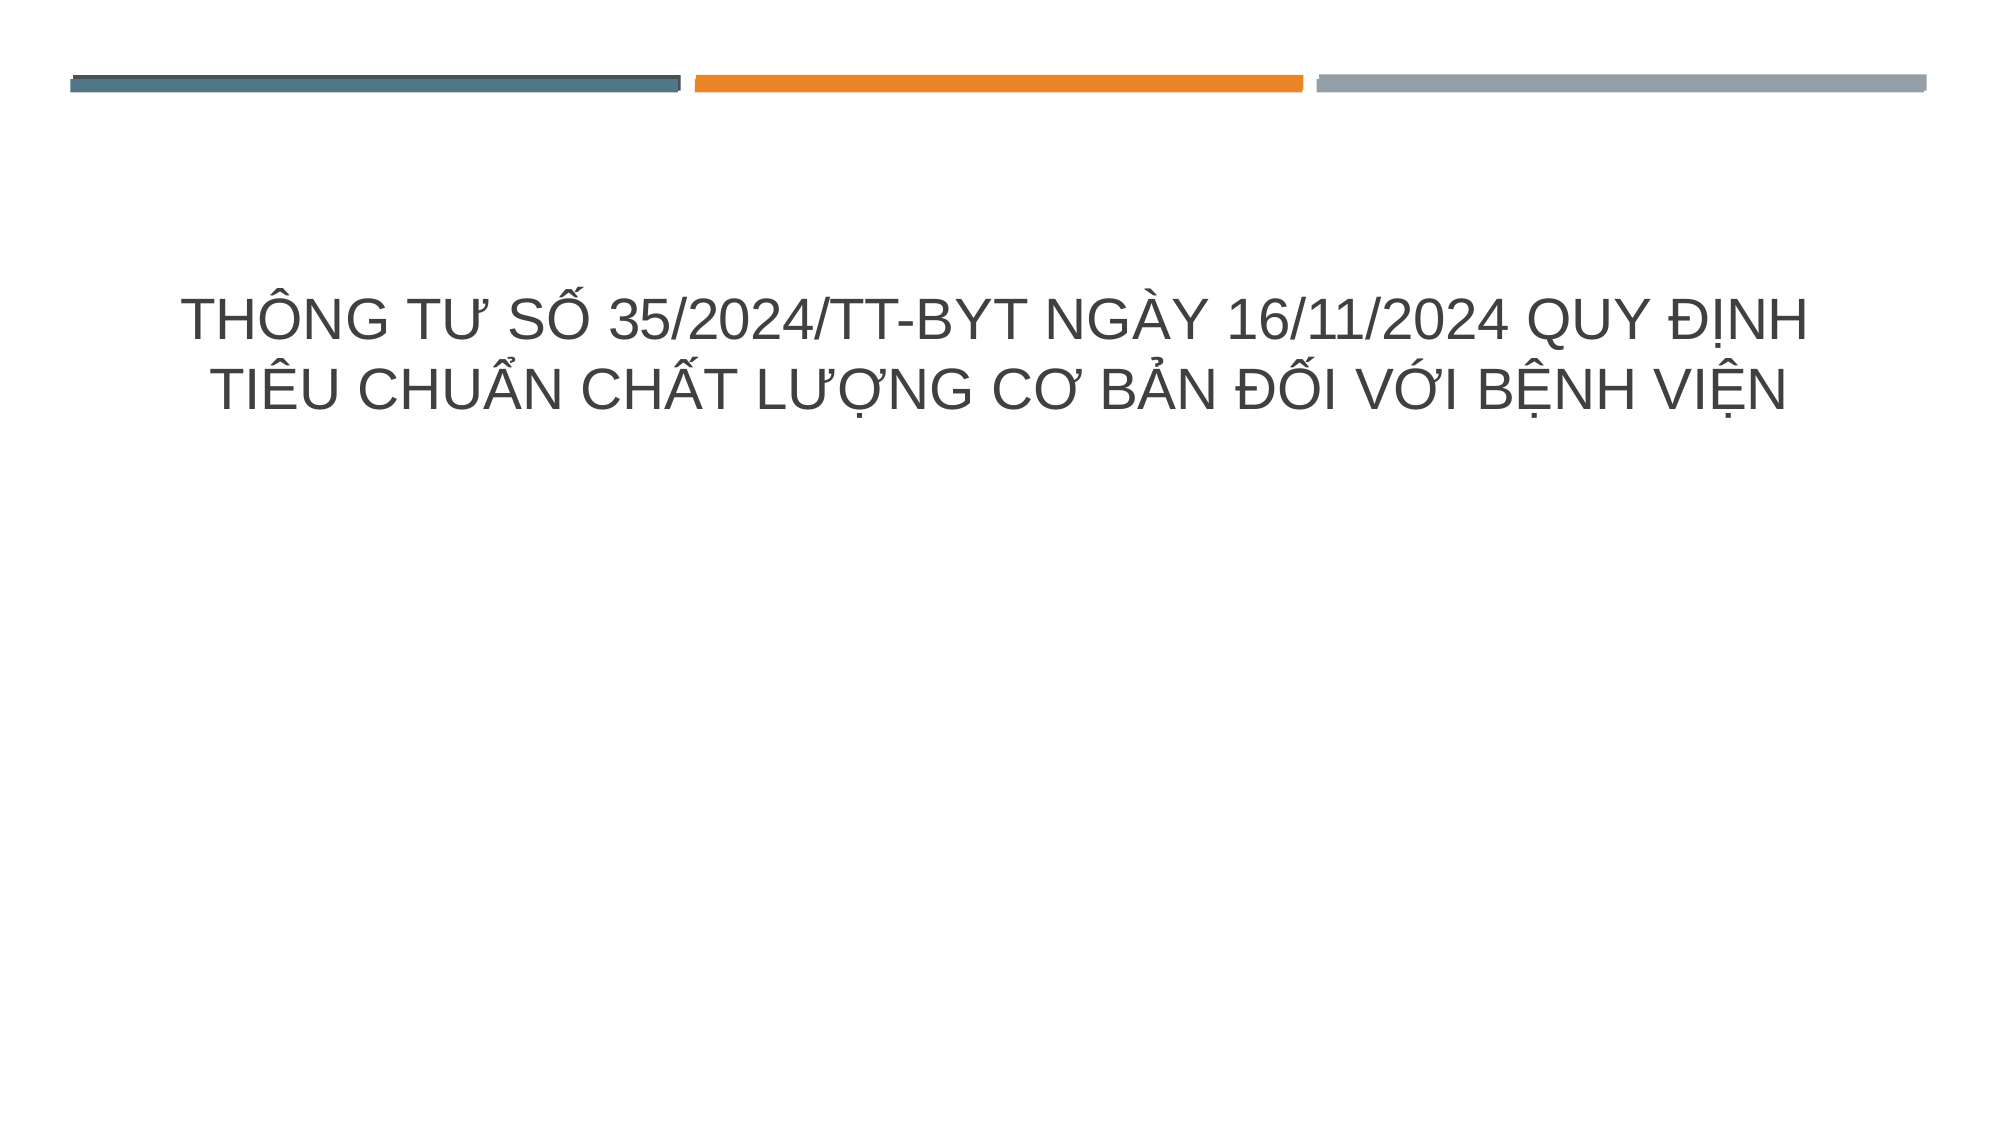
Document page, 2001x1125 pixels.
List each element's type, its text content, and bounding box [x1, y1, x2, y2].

title THÔNG TƯ SỐ 35/2024/TT-BYT NGÀY 16/11/2024 QUY ĐỊNH TIÊU CHUẨN CHẤT LƯỢNG CƠ BẢN ĐỐI VỚI BỆNH VIỆN [178, 279, 1823, 470]
